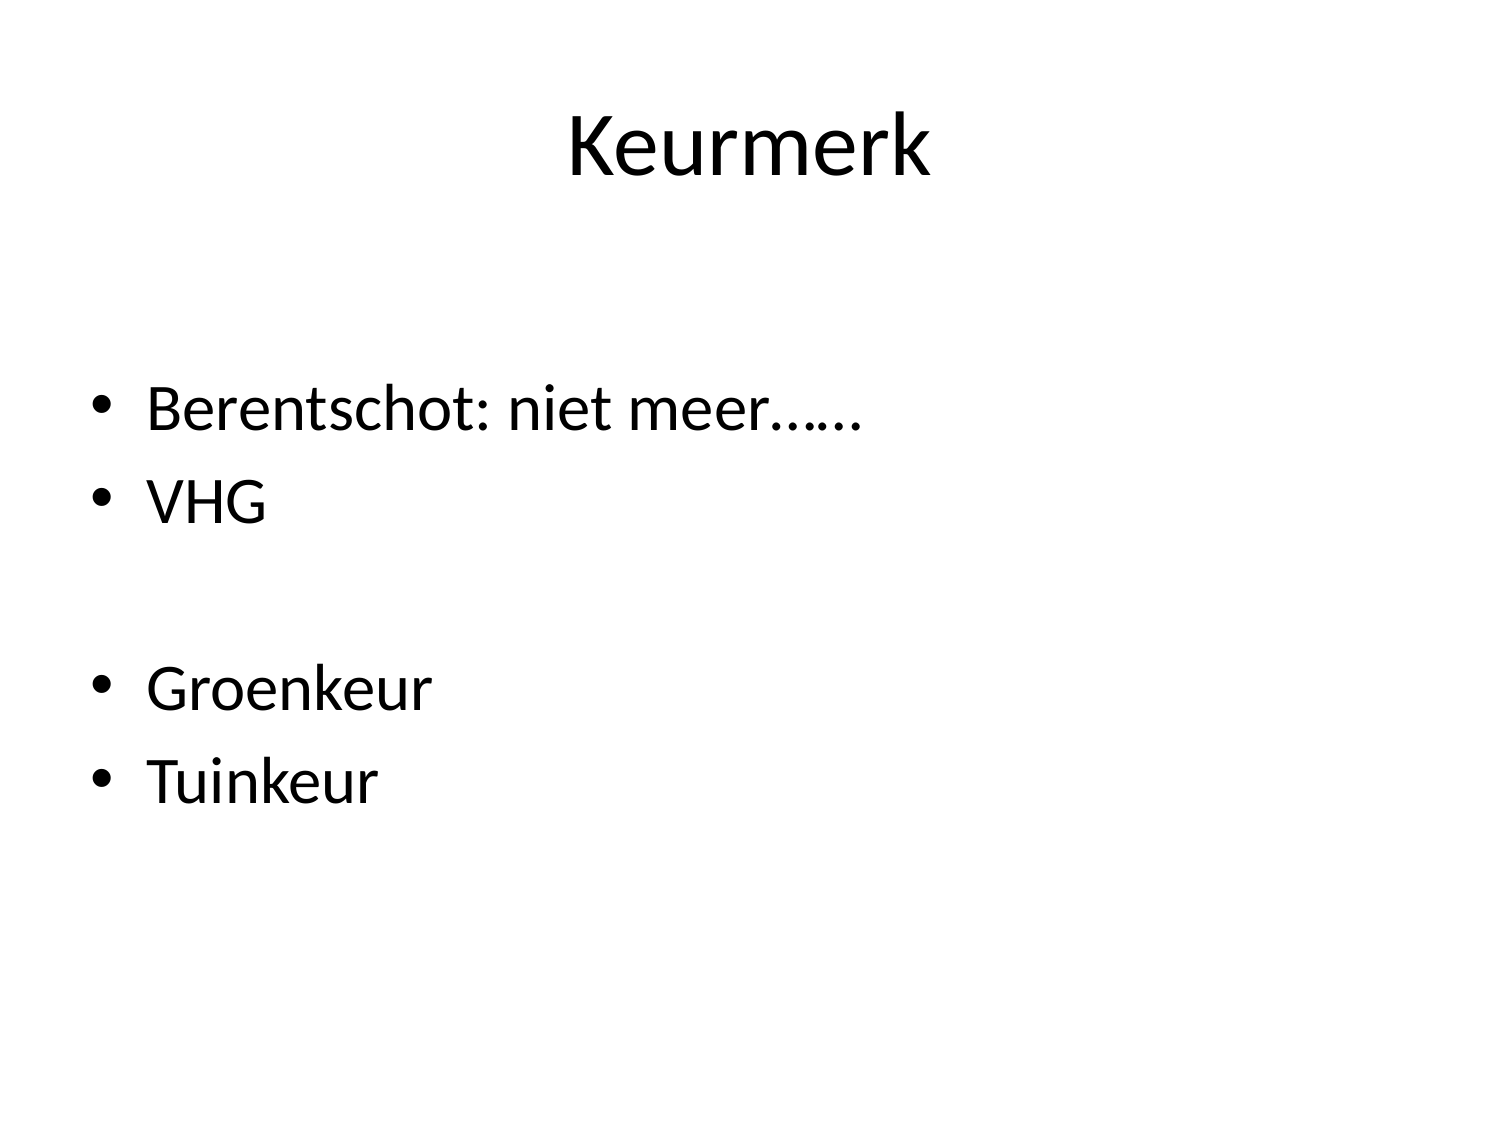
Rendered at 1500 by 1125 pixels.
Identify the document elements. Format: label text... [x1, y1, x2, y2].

list Berentschot: niet meer…… VHG Groenkeur Tuinkeur [75, 262, 1425, 1005]
title Keurmerk [75, 45, 1425, 233]
